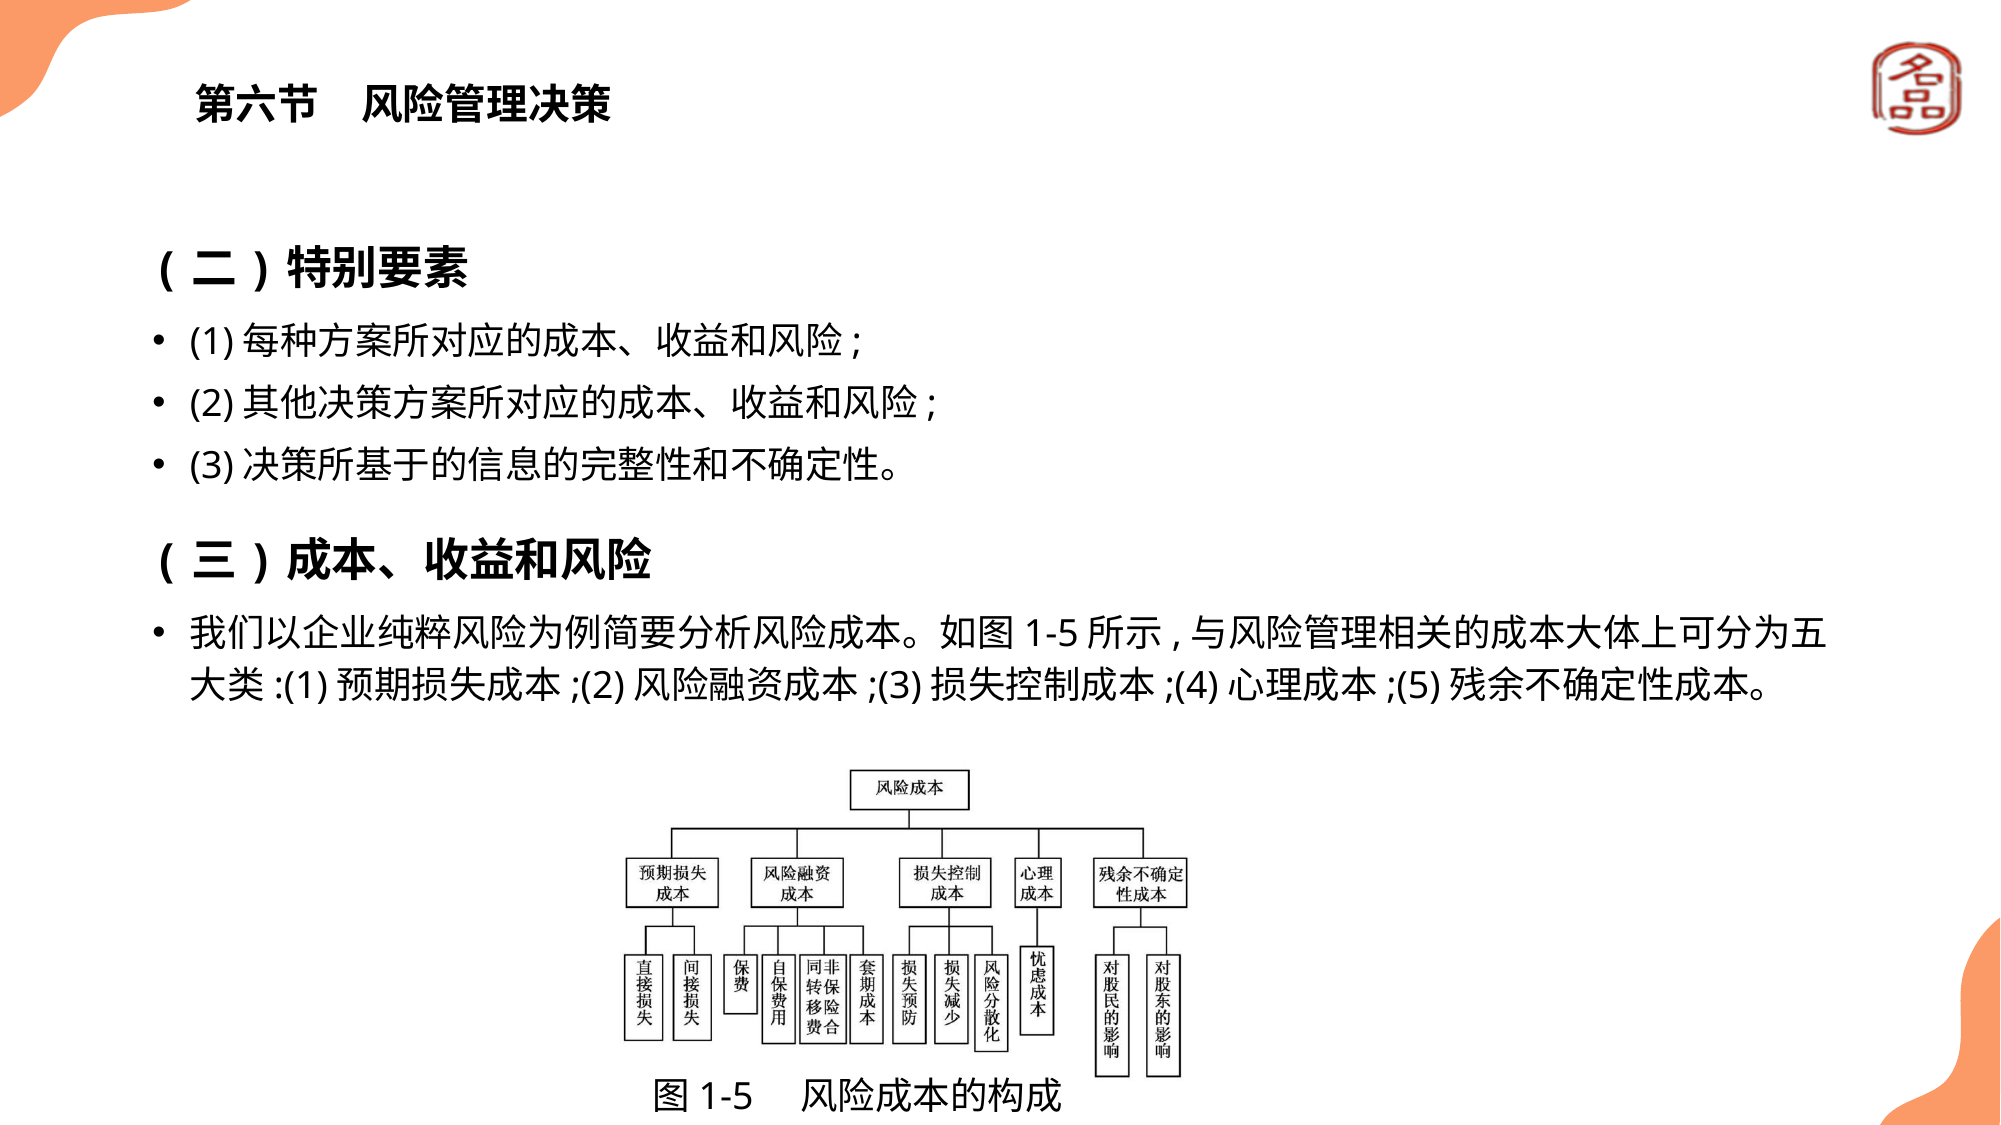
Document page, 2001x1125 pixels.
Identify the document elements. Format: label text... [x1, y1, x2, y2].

title 第六节 风险管理决策 [137, 60, 1863, 152]
list (二)特别要素 (1)每种方案所对应的成本、收益和风险; (2)其他决策方案所对应的成本、收益和风险; (3)决策所基于的信息的完整性和不确定性。 (三)成本、收益和风险 我们以企业纯粹风险为例简要分析风险成本。如图1-5所示,与风险管理相关的成本大体上可分为五大类:(1)预期损失成本;(2)风险融资成本;(3)损失控制成本;(4)心理成本;(5)残余不确定性成本。 [137, 217, 1863, 1031]
picture [477, 763, 1334, 1088]
picture [1861, 10, 1990, 147]
text_box 图1-5 风险成本的构成 [625, 1088, 1090, 1125]
